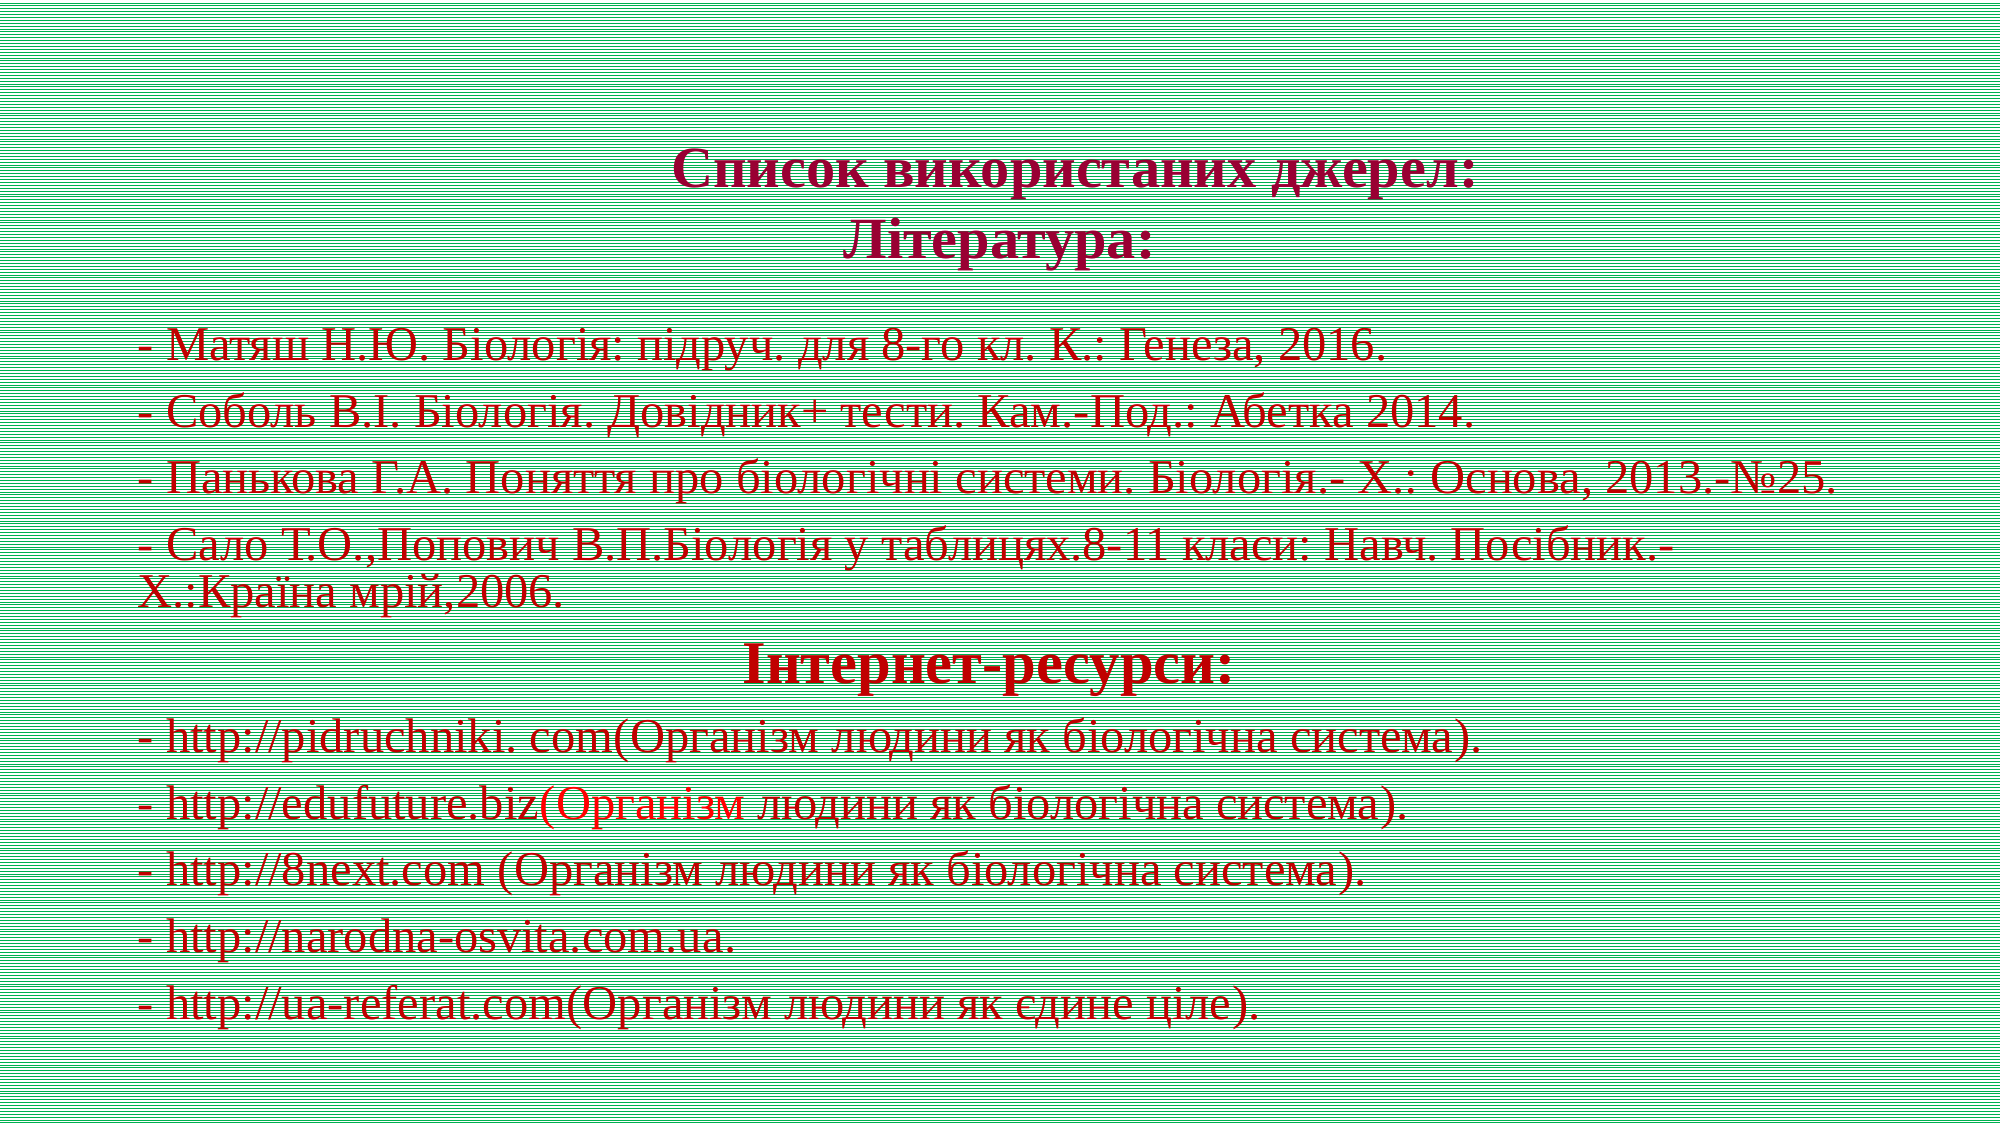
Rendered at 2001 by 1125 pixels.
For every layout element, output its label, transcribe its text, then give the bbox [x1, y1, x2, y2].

list - Матяш Н.Ю. Біологія: підруч. для 8-го кл. К.: Генеза, 2016. - Соболь В.І. Біологія. Довідник+ тести. Кам.-Под.: Абетка 2014. - Панькова Г.А. Поняття про біологічні системи. Біологія.- Х.: Основа, 2013.-№25. - Сало Т.О.,Попович В.П.Біологія у таблицях.8-11 класи: Навч. Посібник.-Х.:Країна мрій,2006. Інтернет-ресурси: - http://pidruchniki. com(Організм людини як біологічна система). - http://edufuture.biz(Організм людини як біологічна система). - http://8next.com (Організм людини як біологічна система). - http://narodna-osvita.com.ua. - http://ua-referat.com(Організм людини як єдине ціле). [122, 315, 1856, 1049]
title Список використаних джерел: Література: [137, 59, 1863, 446]
